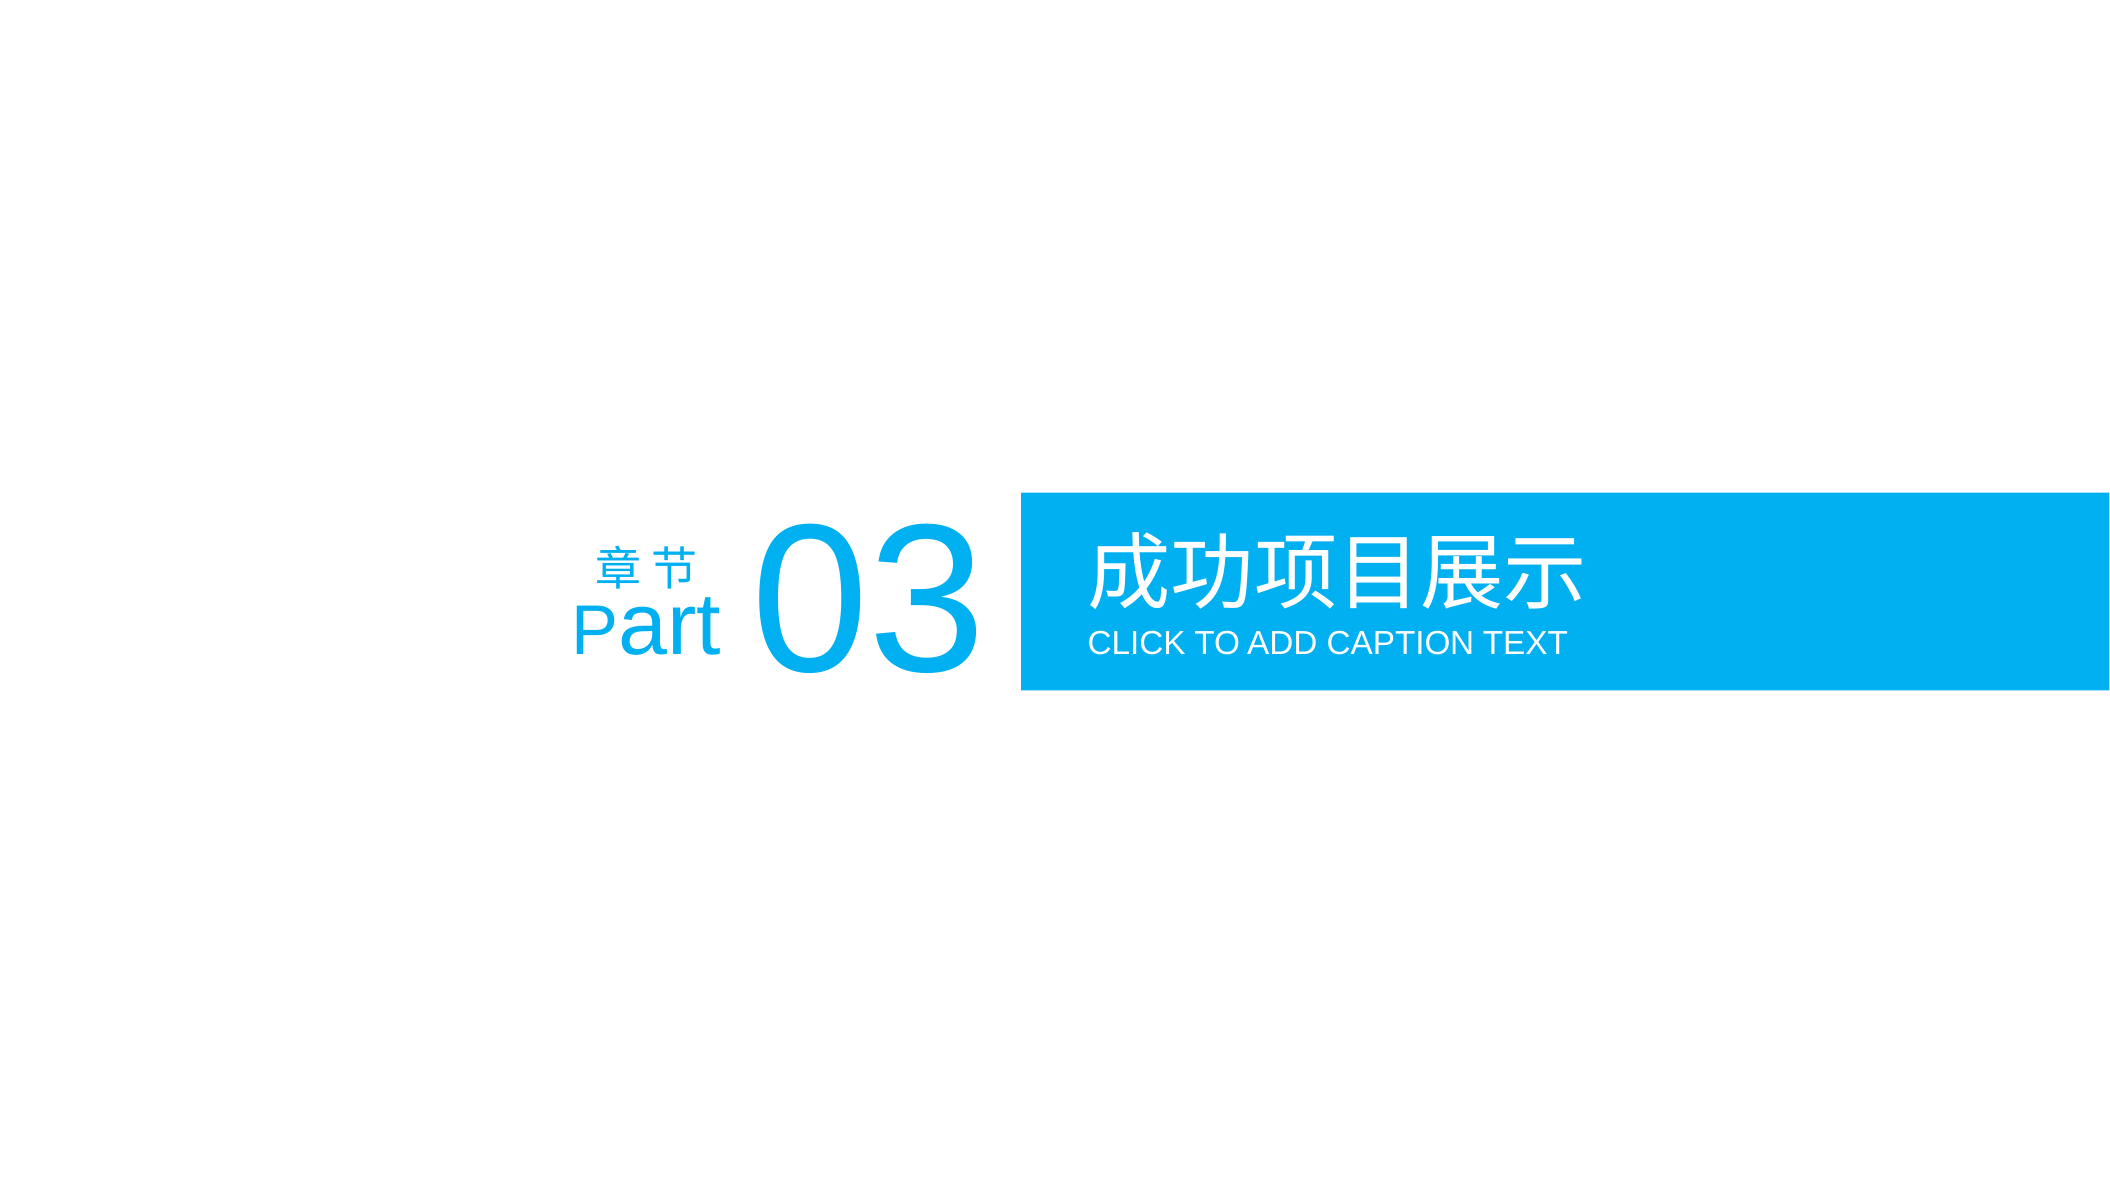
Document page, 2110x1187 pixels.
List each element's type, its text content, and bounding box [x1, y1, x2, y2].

text_box 03 [751, 460, 986, 714]
text_box 成功项目展示 [1087, 530, 1787, 621]
text_box [1021, 492, 2110, 691]
text_box CLICK TO ADD CAPTION TEXT [1087, 625, 1787, 662]
text_box Part [571, 566, 722, 673]
text_box 章 节 [595, 539, 698, 595]
